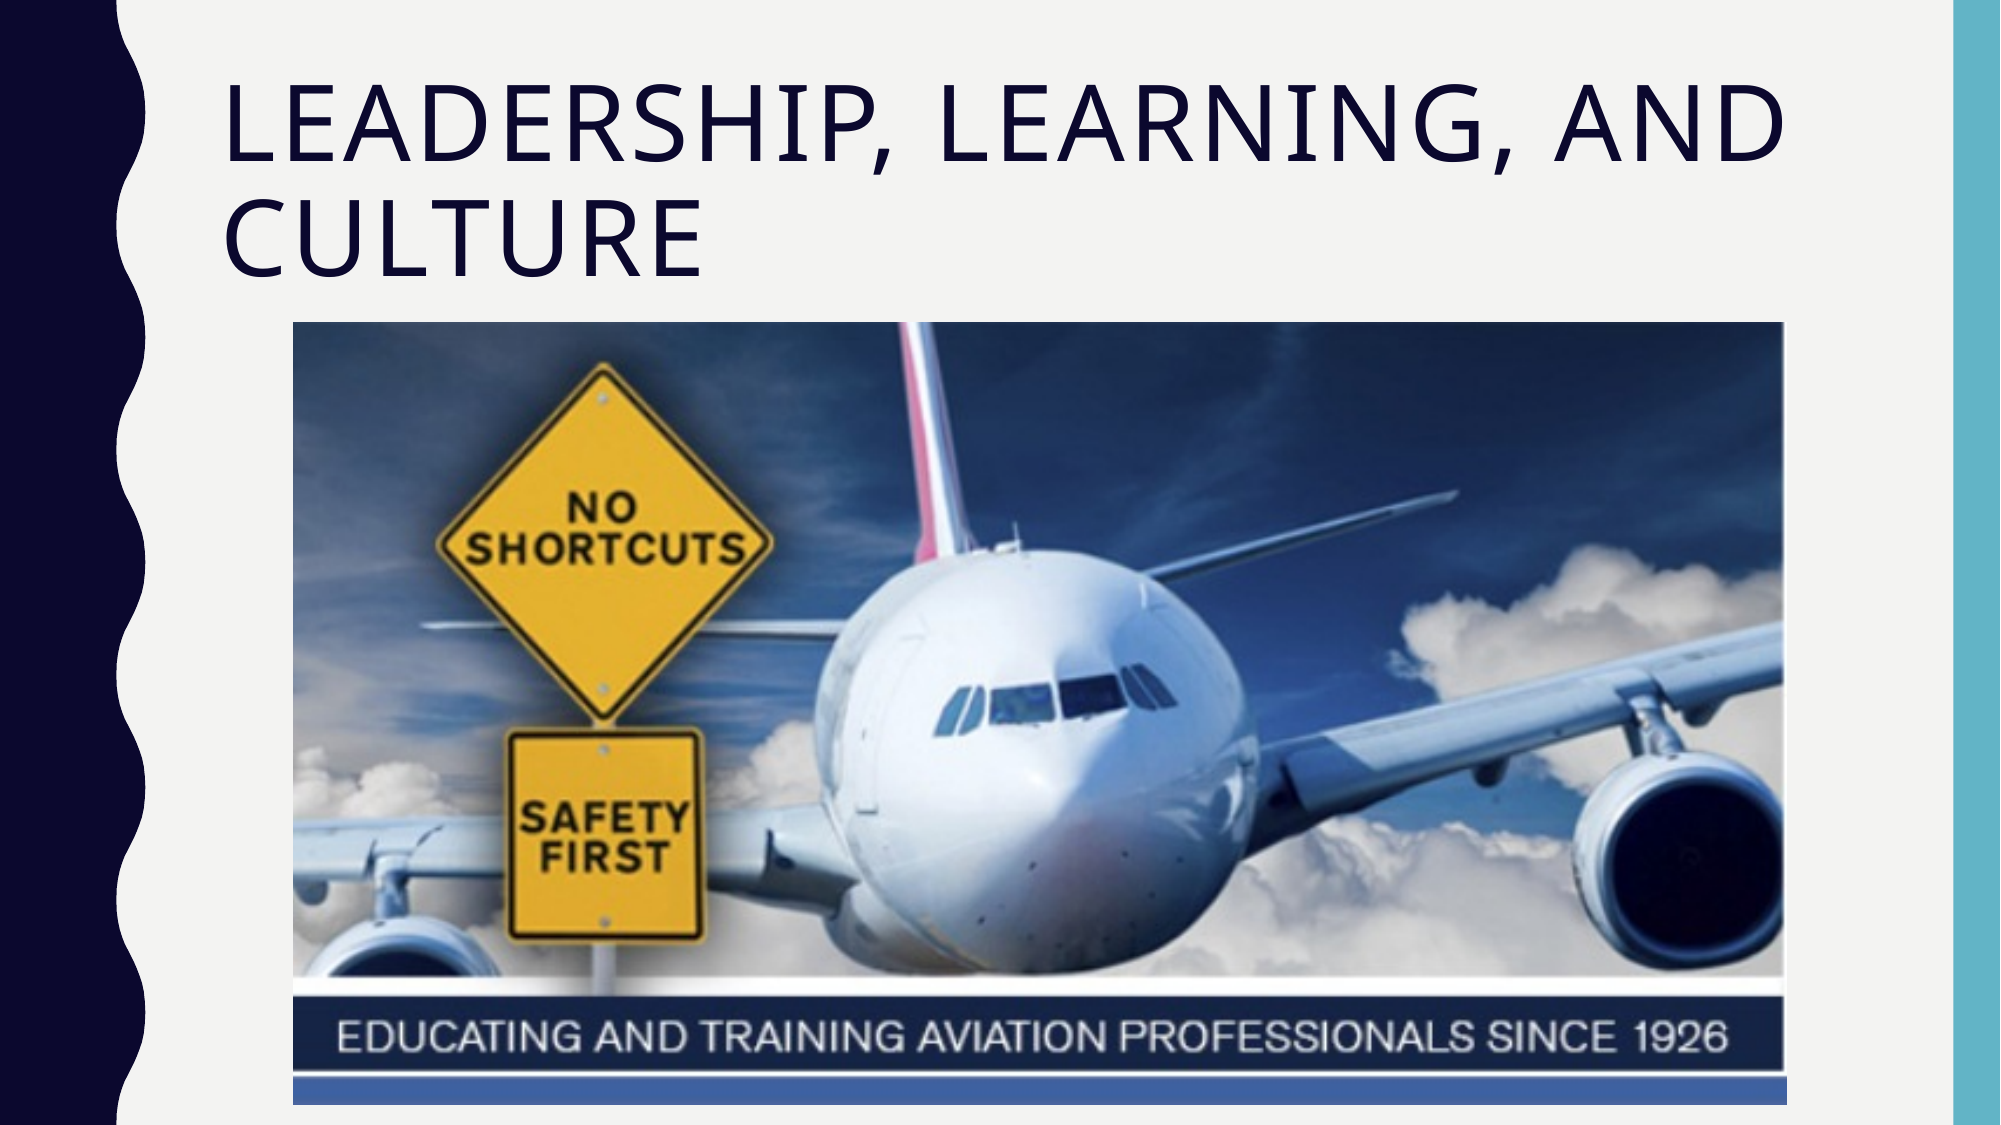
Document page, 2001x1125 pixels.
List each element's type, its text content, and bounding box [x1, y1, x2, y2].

title Leadership, Learning, and Culture [205, 62, 1875, 323]
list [293, 322, 1787, 1105]
